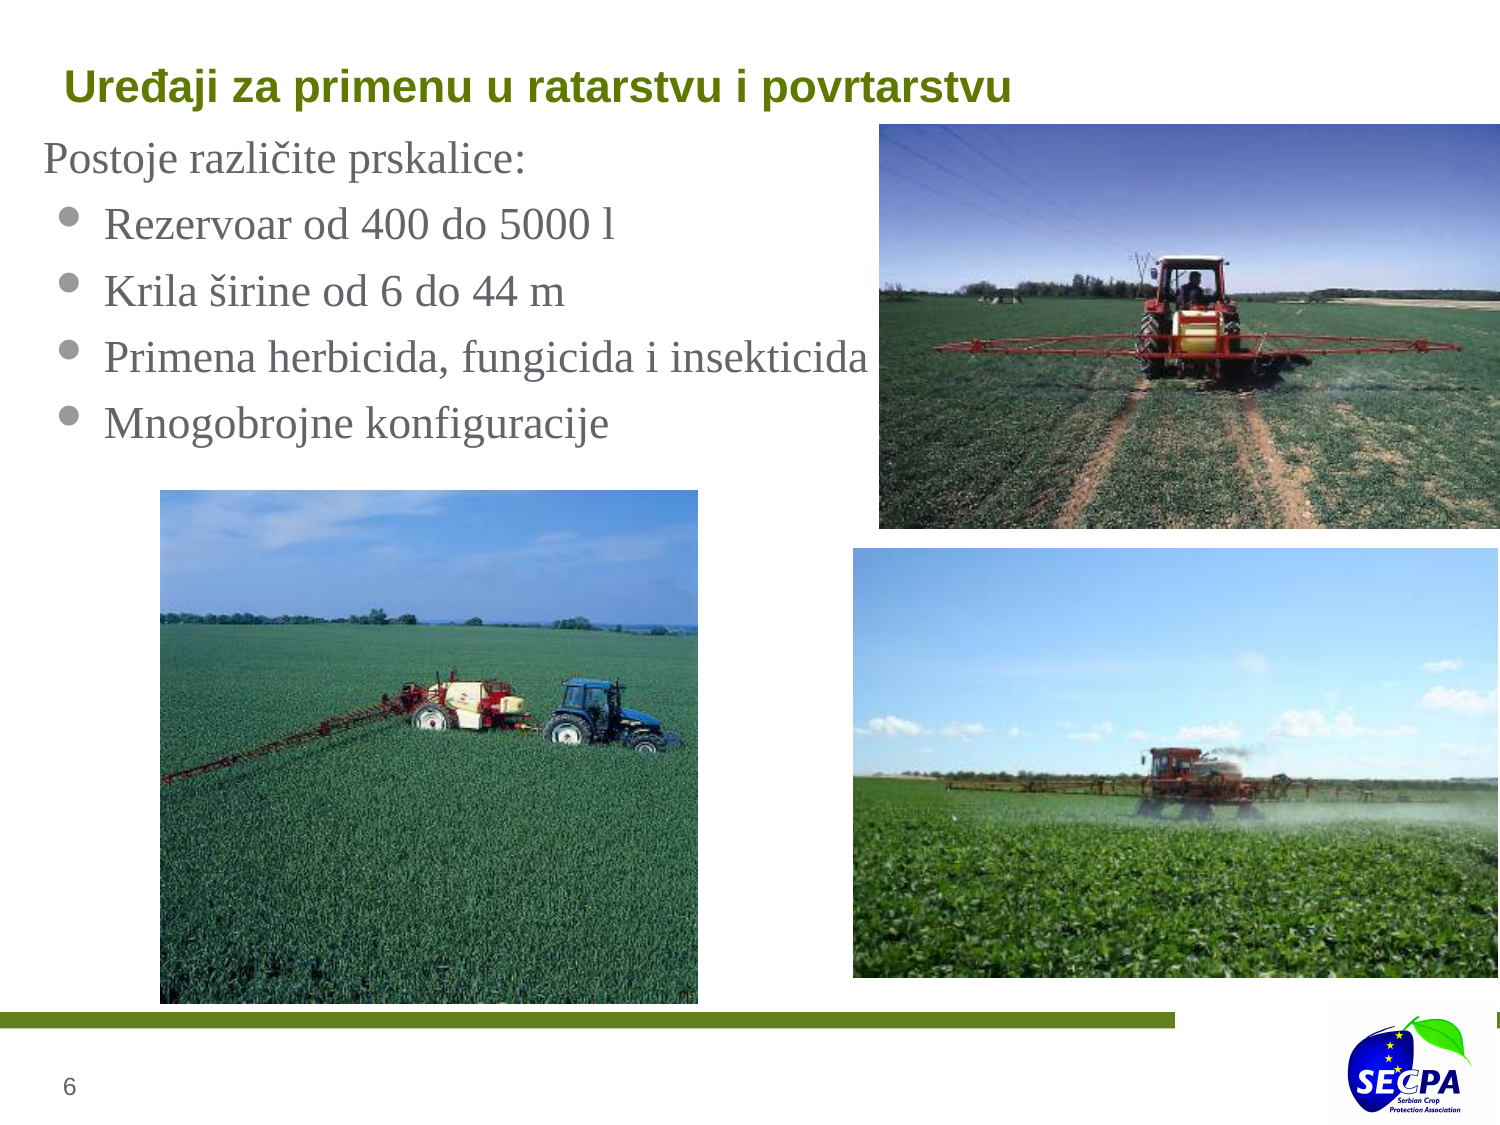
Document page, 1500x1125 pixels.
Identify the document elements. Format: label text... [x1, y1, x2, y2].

picture [0, 1012, 1174, 1125]
picture [160, 490, 699, 1004]
text_box Postoje različite prskalice: Rezervoar od 400 do 5000 l Krila širine od 6 do 44 m Primena herbicida, fungicida i insekticida Mnogobrojne konfiguracije [0, 119, 888, 399]
title Uređaji za primenu u ratarstvu i povrtarstvu [63, 20, 1451, 123]
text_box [1174, 1002, 1498, 1125]
picture [878, 124, 1500, 529]
picture [852, 548, 1498, 979]
